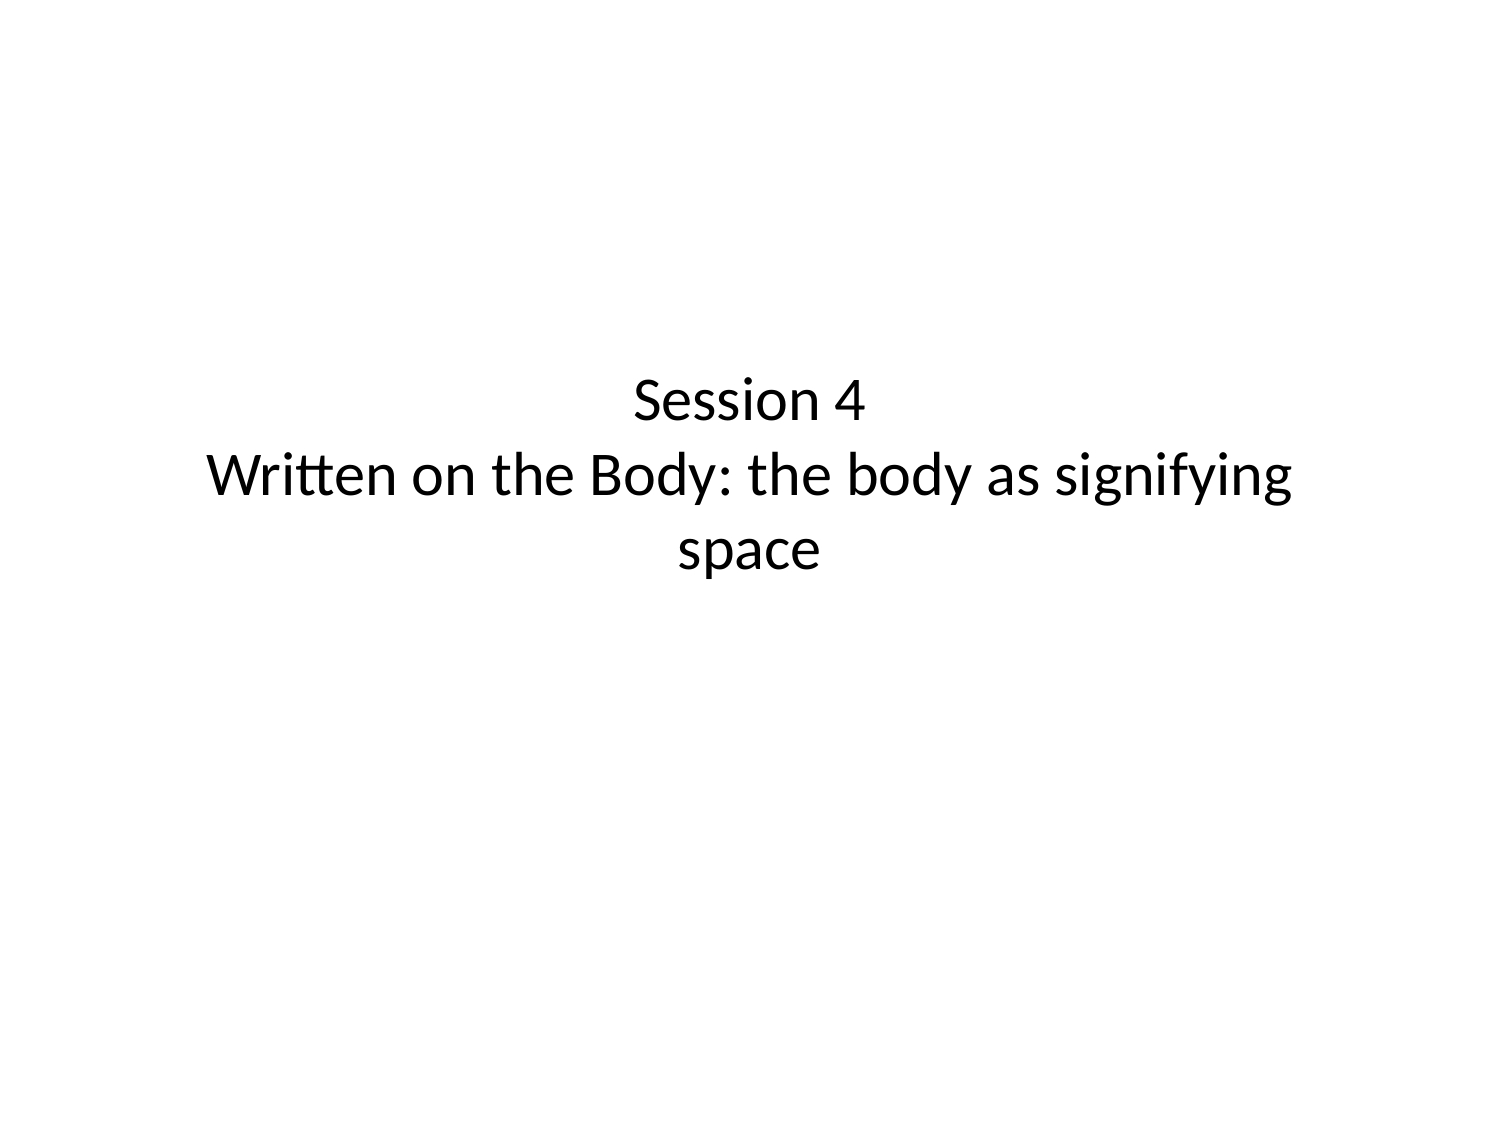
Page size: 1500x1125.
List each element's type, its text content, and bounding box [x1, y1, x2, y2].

title Session 4 Written on the Body: the body as signifying space [112, 349, 1388, 591]
